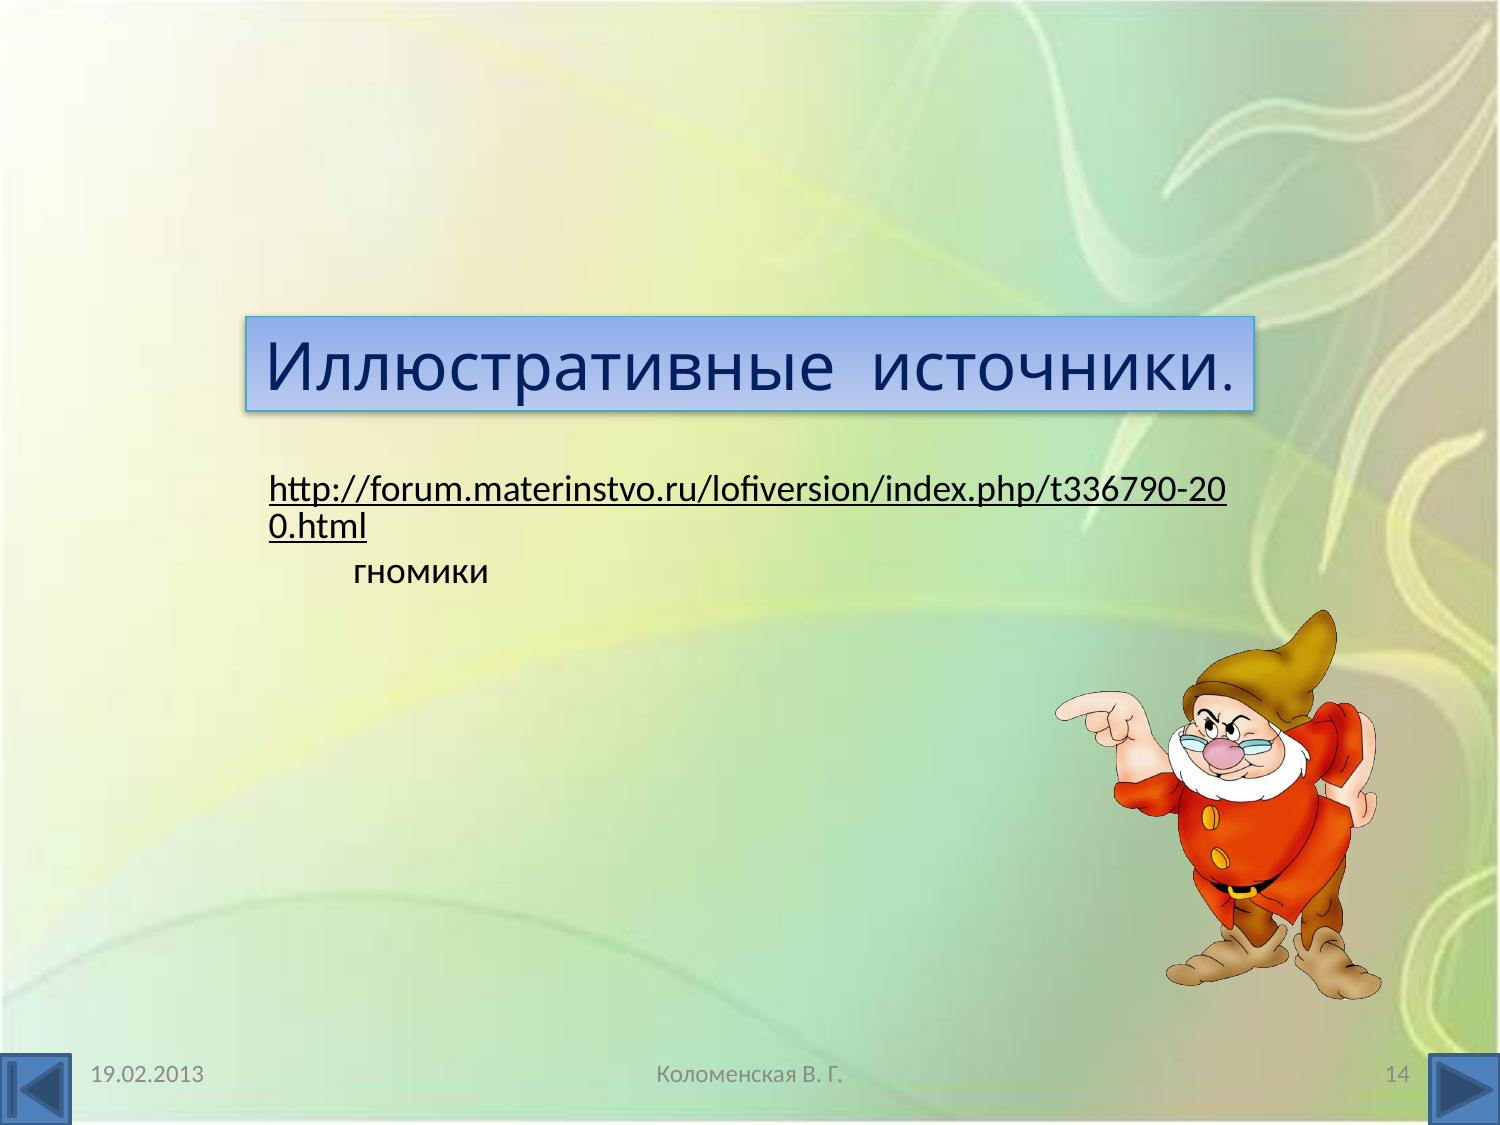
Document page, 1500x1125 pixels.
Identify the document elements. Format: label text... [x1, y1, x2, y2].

text_box [1428, 1053, 1500, 1125]
footer Коломенская В. Г. [512, 1042, 988, 1103]
text_box Иллюстративные источники. [245, 316, 1255, 412]
text_box http://forum.materinstvo.ru/lofiversion/index.php/t336790-200.html гномики [253, 456, 1258, 561]
text_box [0, 1053, 72, 1125]
slide_number 14 [1074, 1042, 1425, 1103]
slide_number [75, 1042, 425, 1103]
picture [0, 0, 1500, 1125]
